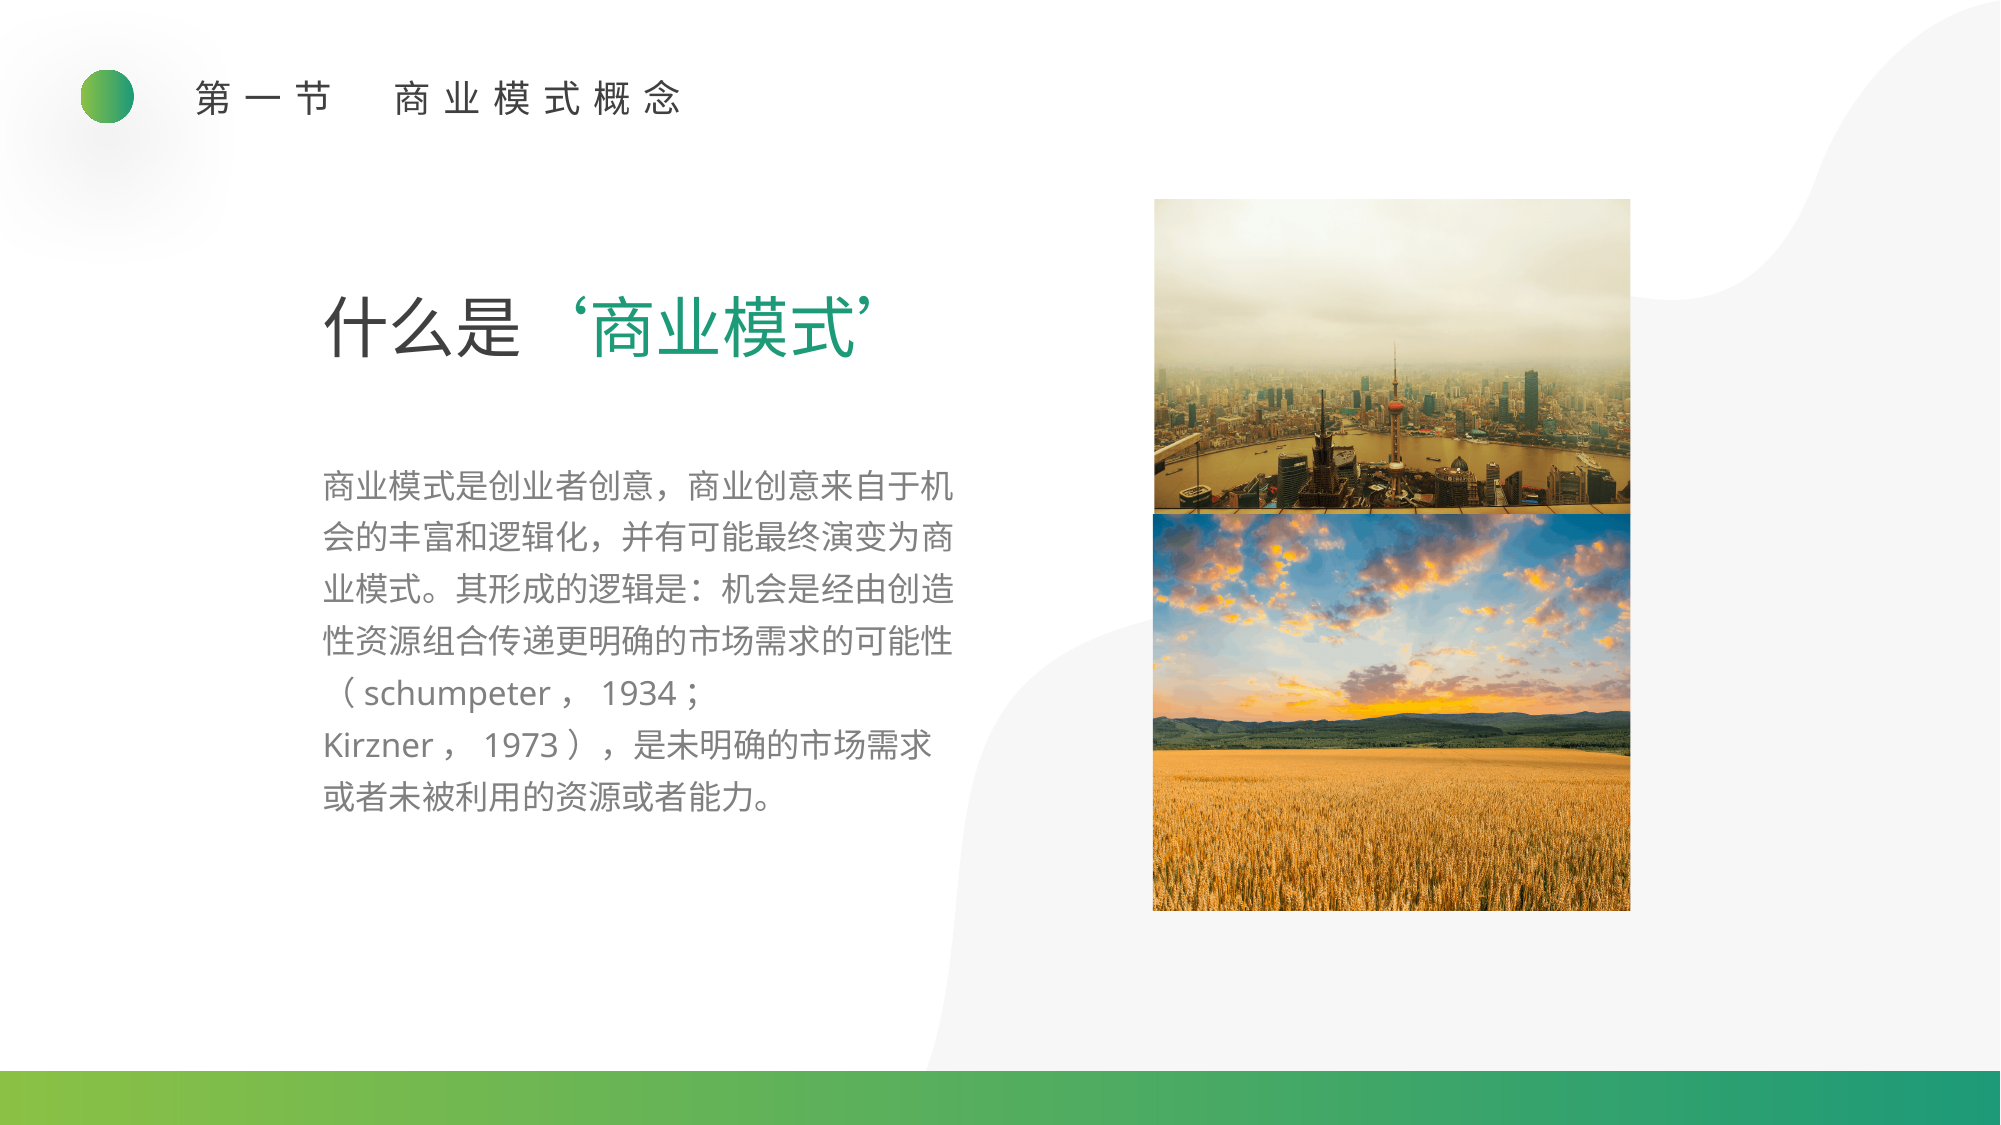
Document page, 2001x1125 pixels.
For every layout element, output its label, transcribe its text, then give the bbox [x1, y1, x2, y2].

text_box [1154, 199, 1631, 514]
text_box 第一节 商业模式概念 [179, 67, 867, 128]
text_box [1152, 514, 1631, 911]
text_box 商业模式是创业者创意，商业创意来自于机会的丰富和逻辑化，并有可能最终演变为商业模式。其形成的逻辑是：机会是经由创造性资源组合传递更明确的市场需求的可能性（schumpeter，1934； Kirzner，1973），是未明确的市场需求或者未被利用的资源或者能力。 [307, 445, 977, 824]
text_box 什么是‘商业模式’ [307, 278, 938, 373]
